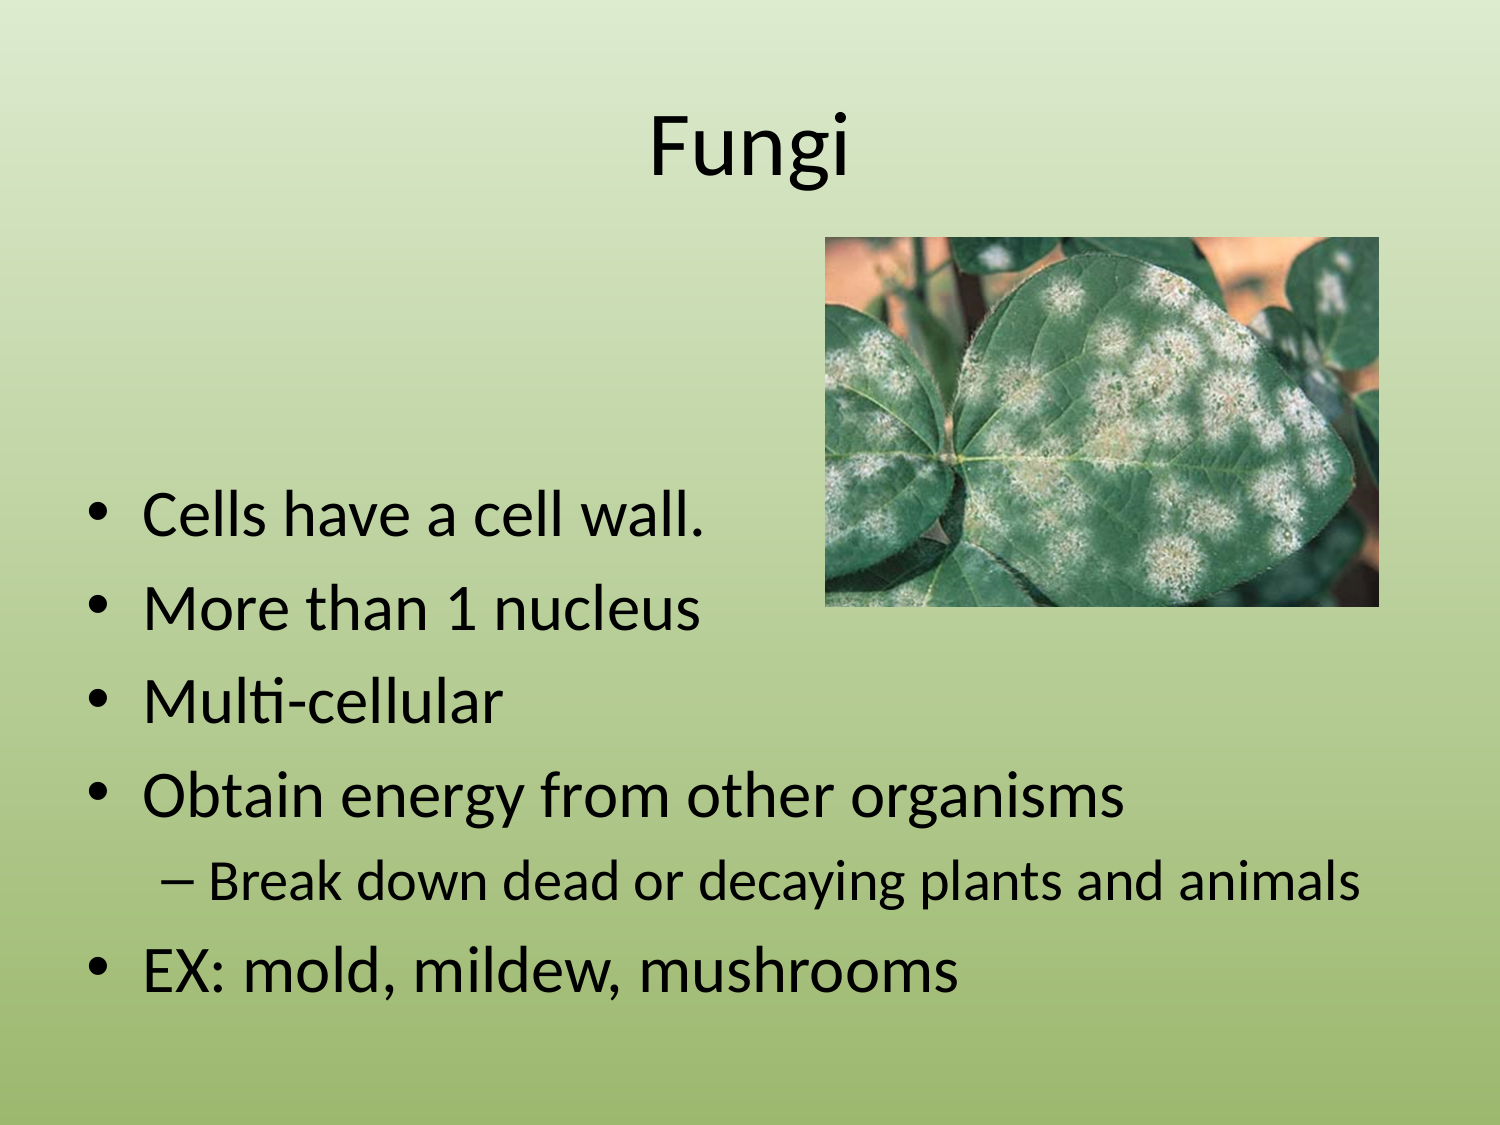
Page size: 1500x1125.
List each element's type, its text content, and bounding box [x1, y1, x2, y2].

title Fungi [75, 45, 1425, 233]
picture [824, 237, 1379, 607]
list Cells have a cell wall. More than 1 nucleus Multi-cellular Obtain energy from other organisms Break down dead or decaying plants and animals EX: mold, mildew, mushrooms [71, 462, 1422, 1026]
